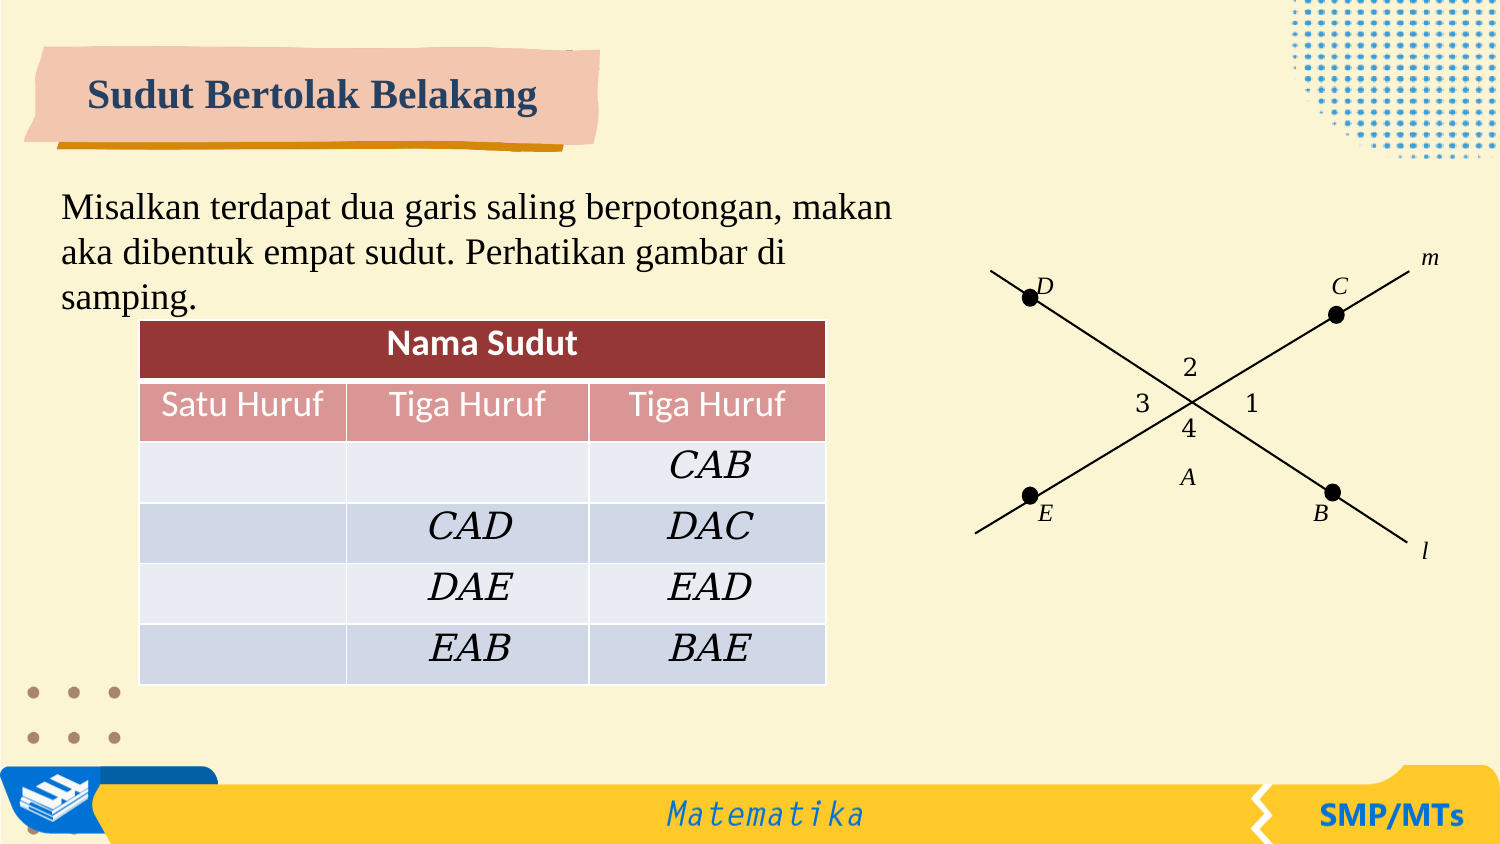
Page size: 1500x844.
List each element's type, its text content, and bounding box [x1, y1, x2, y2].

picture [0, 0, 1500, 844]
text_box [24, 46, 601, 199]
text_box Misalkan terdapat dua garis saling berpotongan, makan aka dibentuk empat sudut. Perhatikan gambar di samping. [46, 175, 948, 325]
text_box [974, 232, 1454, 573]
